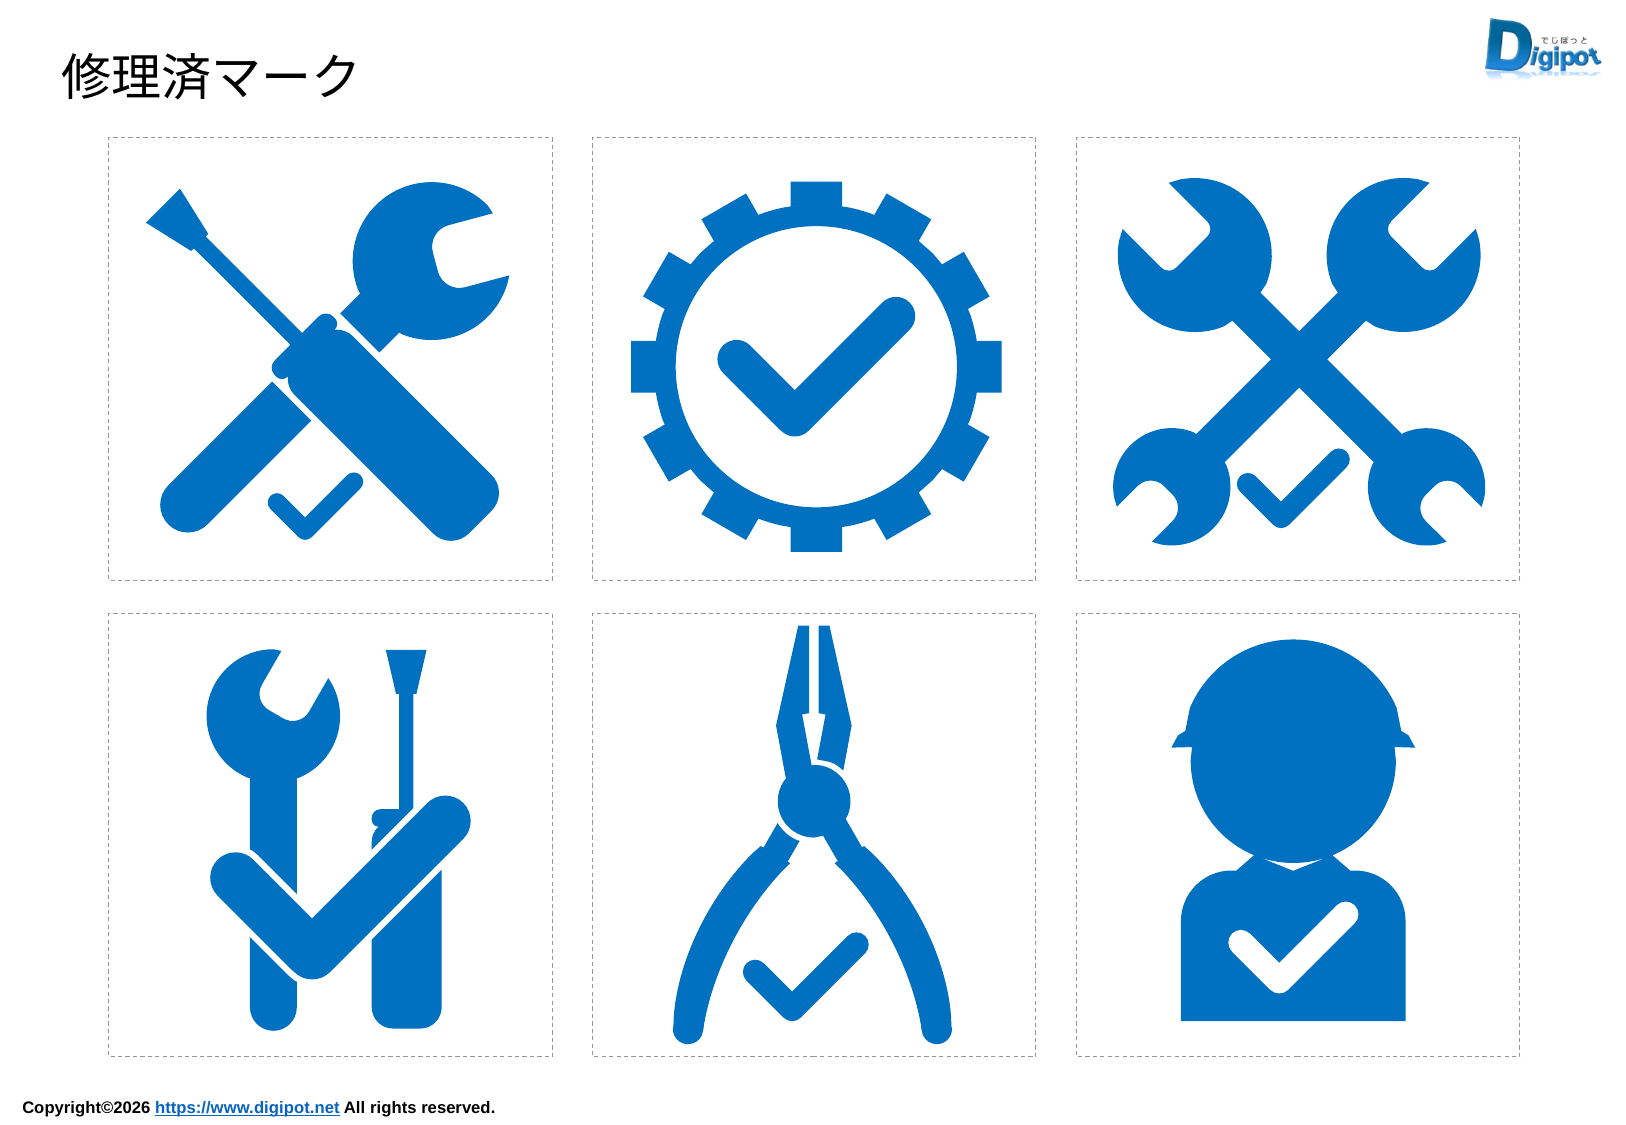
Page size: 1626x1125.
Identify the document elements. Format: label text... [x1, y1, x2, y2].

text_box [206, 649, 471, 1031]
picture [1485, 18, 1602, 82]
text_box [145, 182, 510, 541]
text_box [1171, 639, 1416, 1022]
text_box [631, 181, 1002, 552]
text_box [1068, 139, 1519, 591]
text_box 修理済マーク [46, 38, 377, 113]
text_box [672, 625, 952, 1045]
